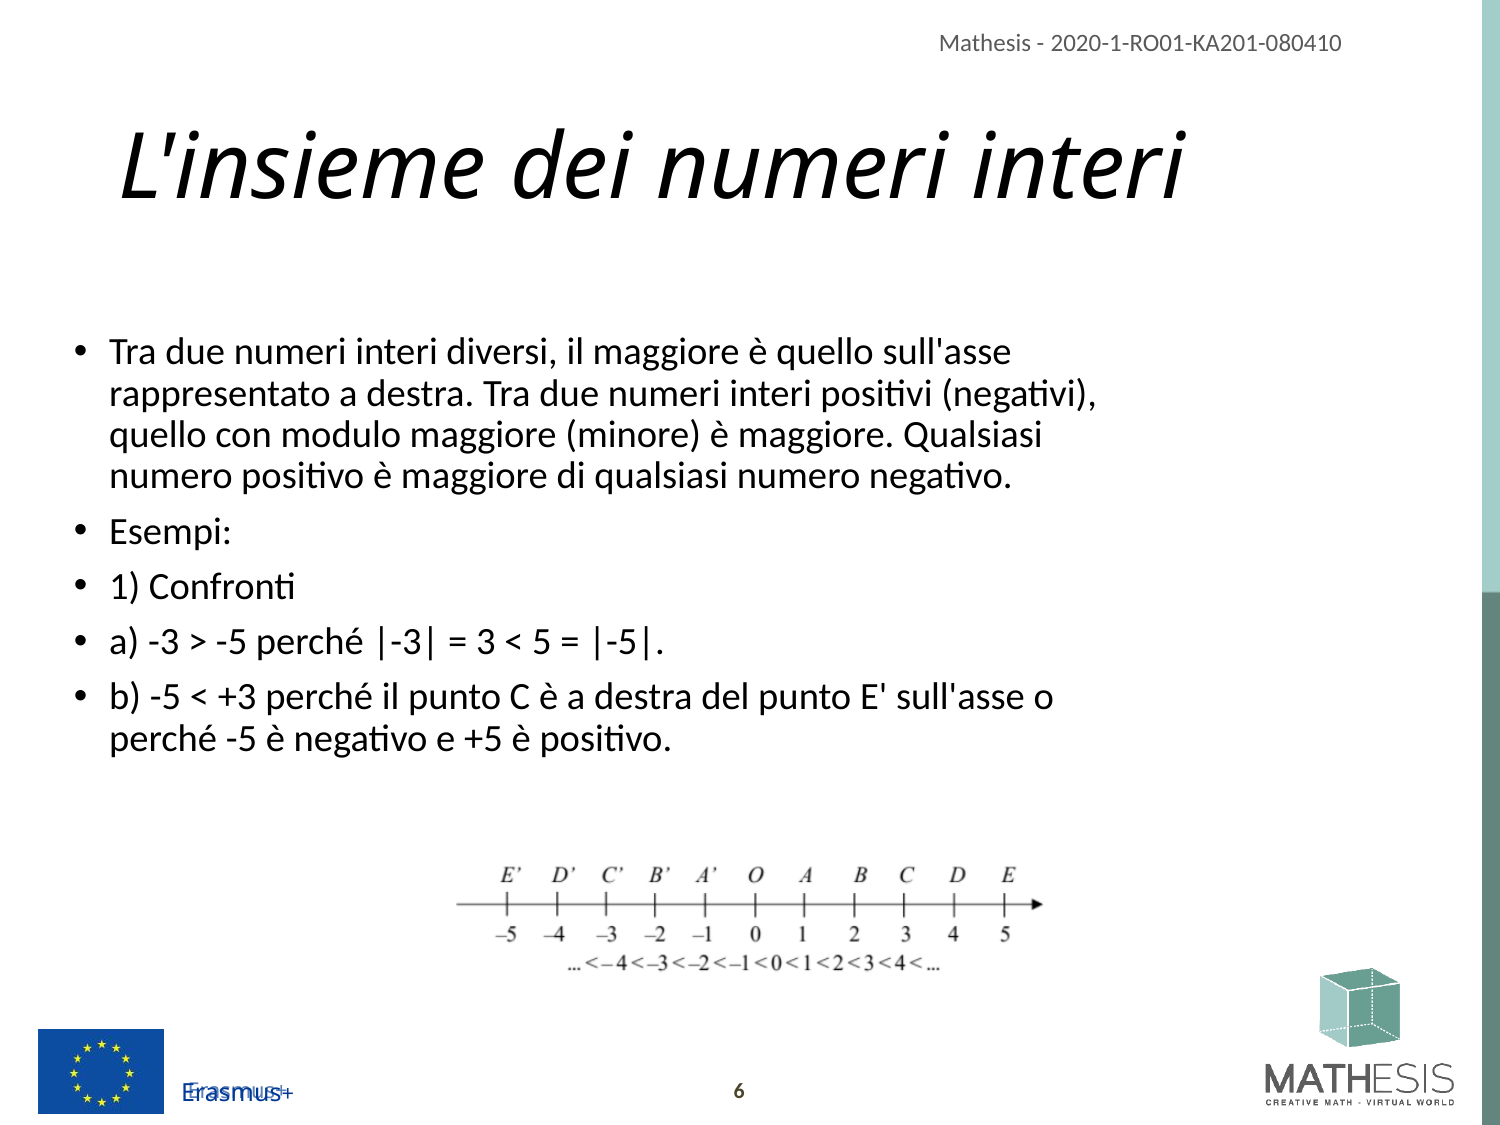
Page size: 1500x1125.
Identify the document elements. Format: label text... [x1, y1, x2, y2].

list Tra due numeri interi diversi, il maggiore è quello sull'asse rappresentato a destra. Tra due numeri interi positivi (negativi), quello con modulo maggiore (minore) è maggiore. Qualsiasi numero positivo è maggiore di qualsiasi numero negativo. Esempi: 1) Confronti a) -3 > -5 perché |-3| = 3 < 5 = |-5|. b) -5 < +3 perché il punto C è a destra del punto E' sull'asse o perché -5 è negativo e +5 è positivo. [58, 324, 1117, 802]
picture [443, 848, 1056, 990]
picture [38, 1029, 164, 1114]
title L'insieme dei numeri interi [103, 59, 1397, 278]
